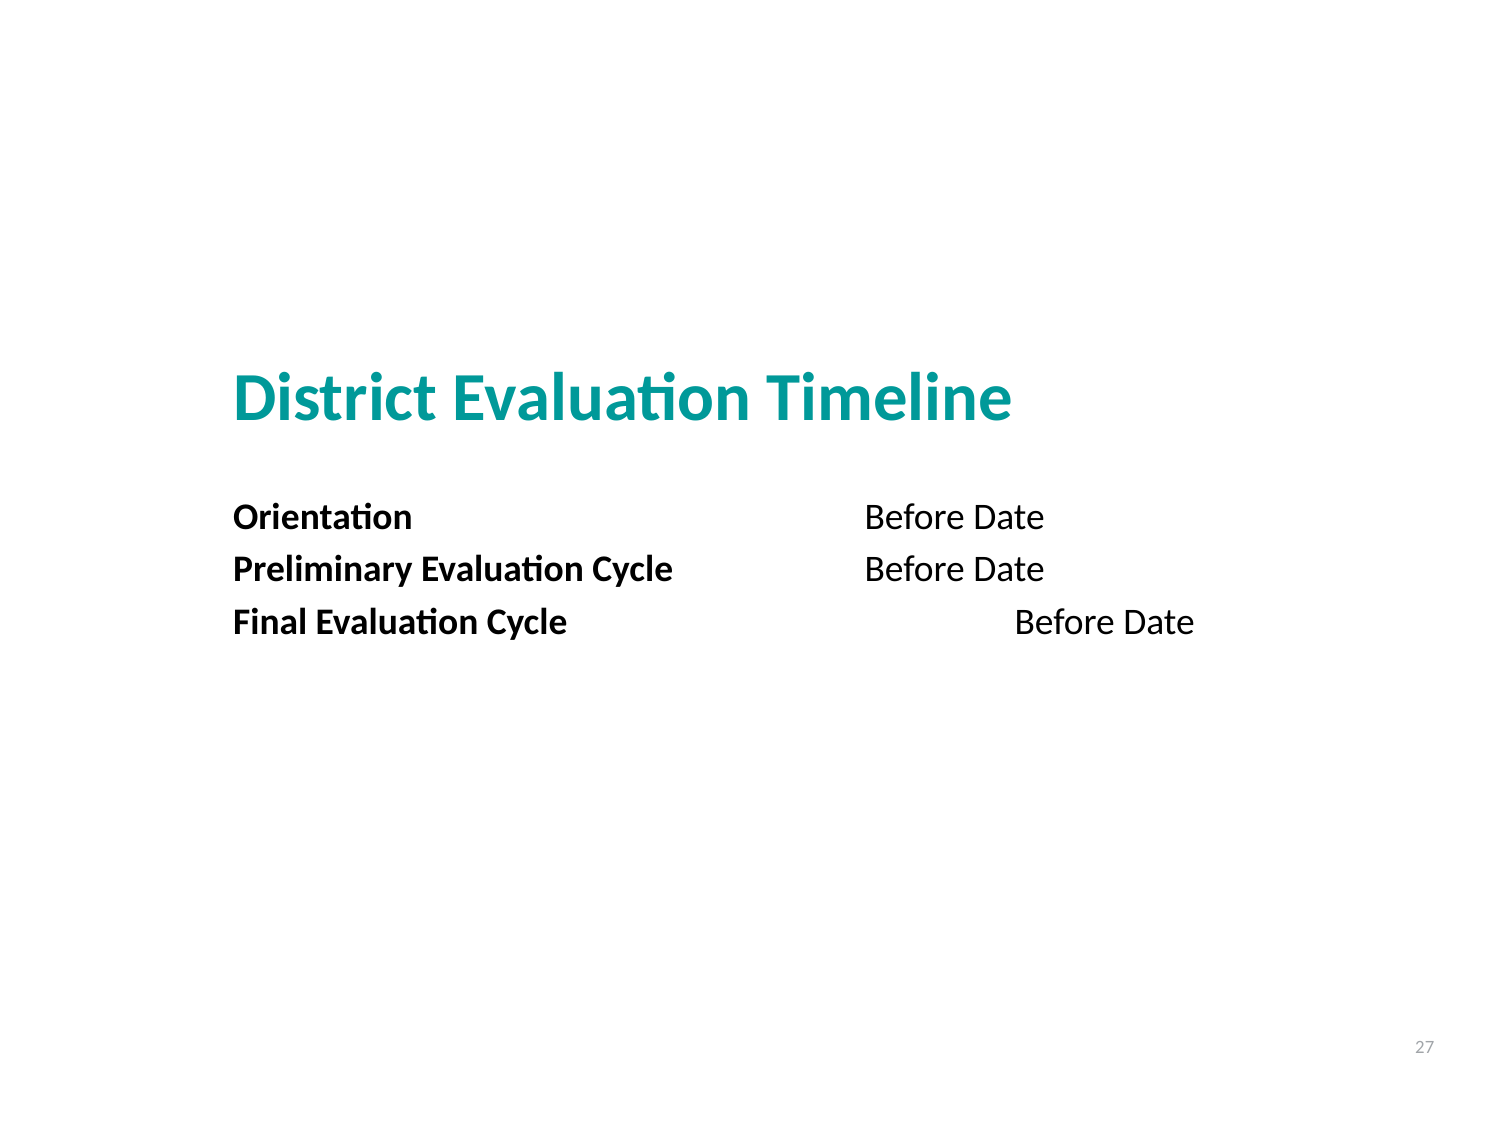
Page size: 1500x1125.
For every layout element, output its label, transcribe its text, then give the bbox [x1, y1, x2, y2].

list Orientation Before Date Preliminary Evaluation Cycle Before Date Final Evaluation Cycle Before Date [233, 491, 1204, 785]
title District Evaluation Timeline [233, 312, 1204, 435]
slide_number 27 [1096, 1016, 1435, 1076]
